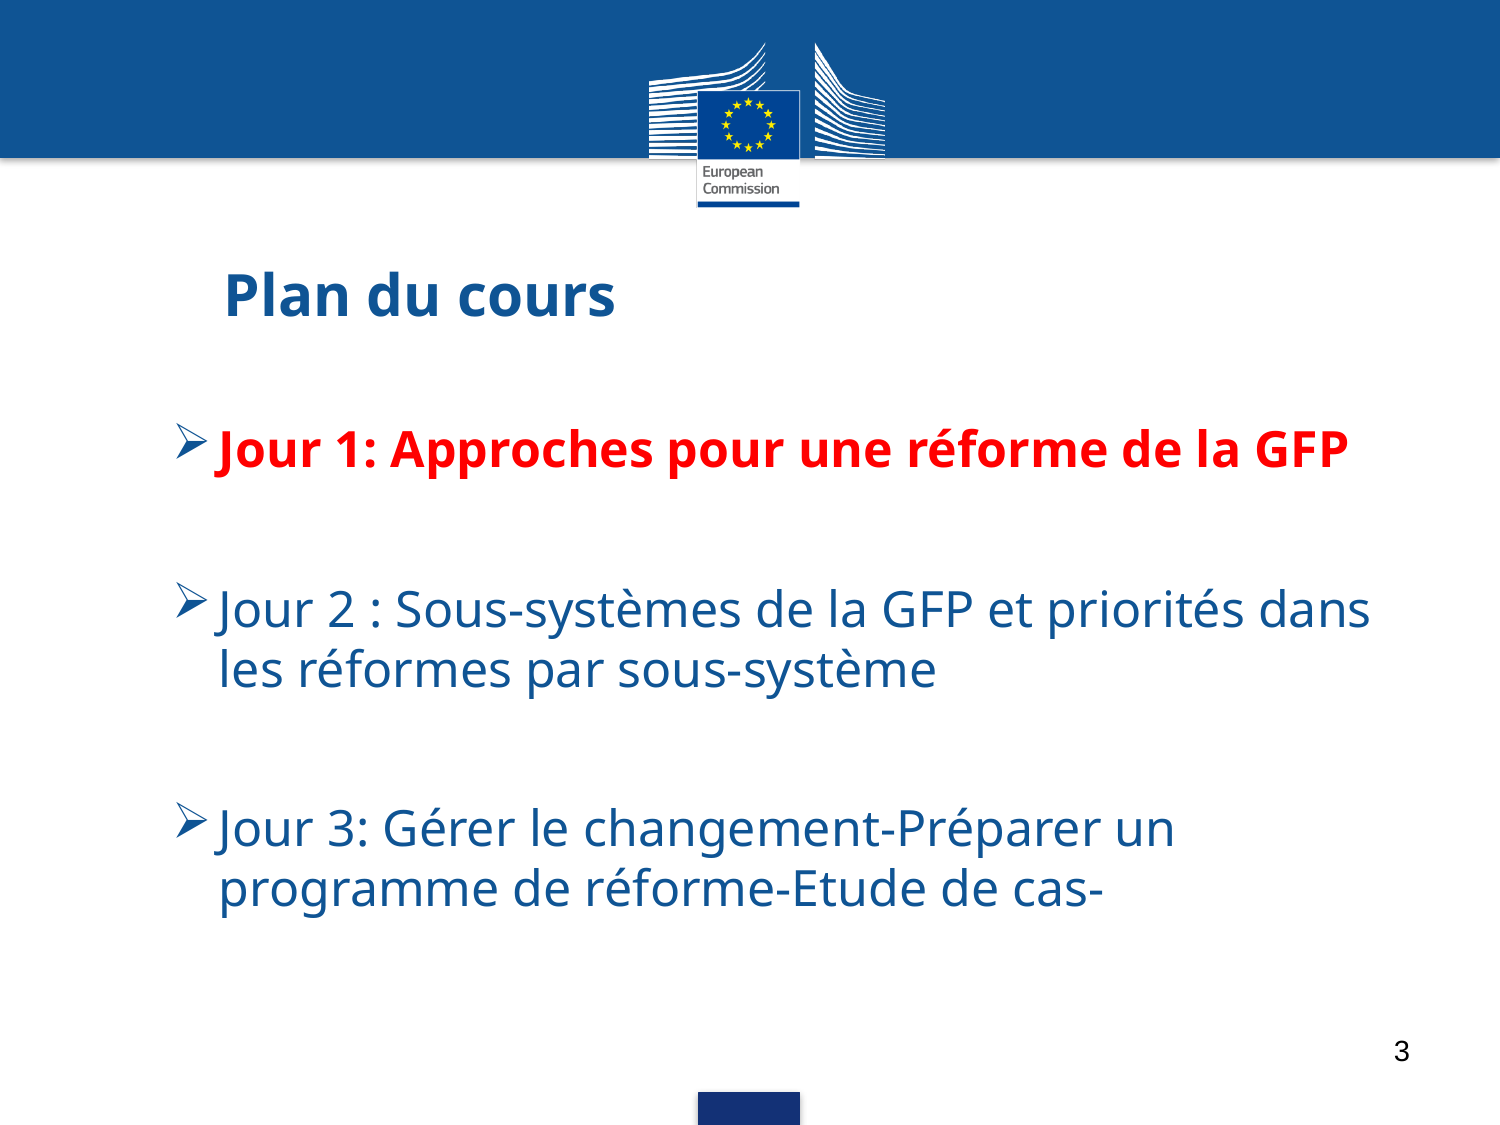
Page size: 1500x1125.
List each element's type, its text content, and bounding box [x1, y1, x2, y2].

picture [649, 42, 885, 198]
title Plan du cours [0, 198, 1500, 387]
list Jour 1: Approches pour une réforme de la GFP Jour 2 : Sous-systèmes de la GFP et priorités dans les réformes par sous-système Jour 3: Gérer le changement-Préparer un programme de réforme-Etude de cas- [81, 409, 1433, 1077]
slide_number 3 [1074, 1024, 1426, 1103]
